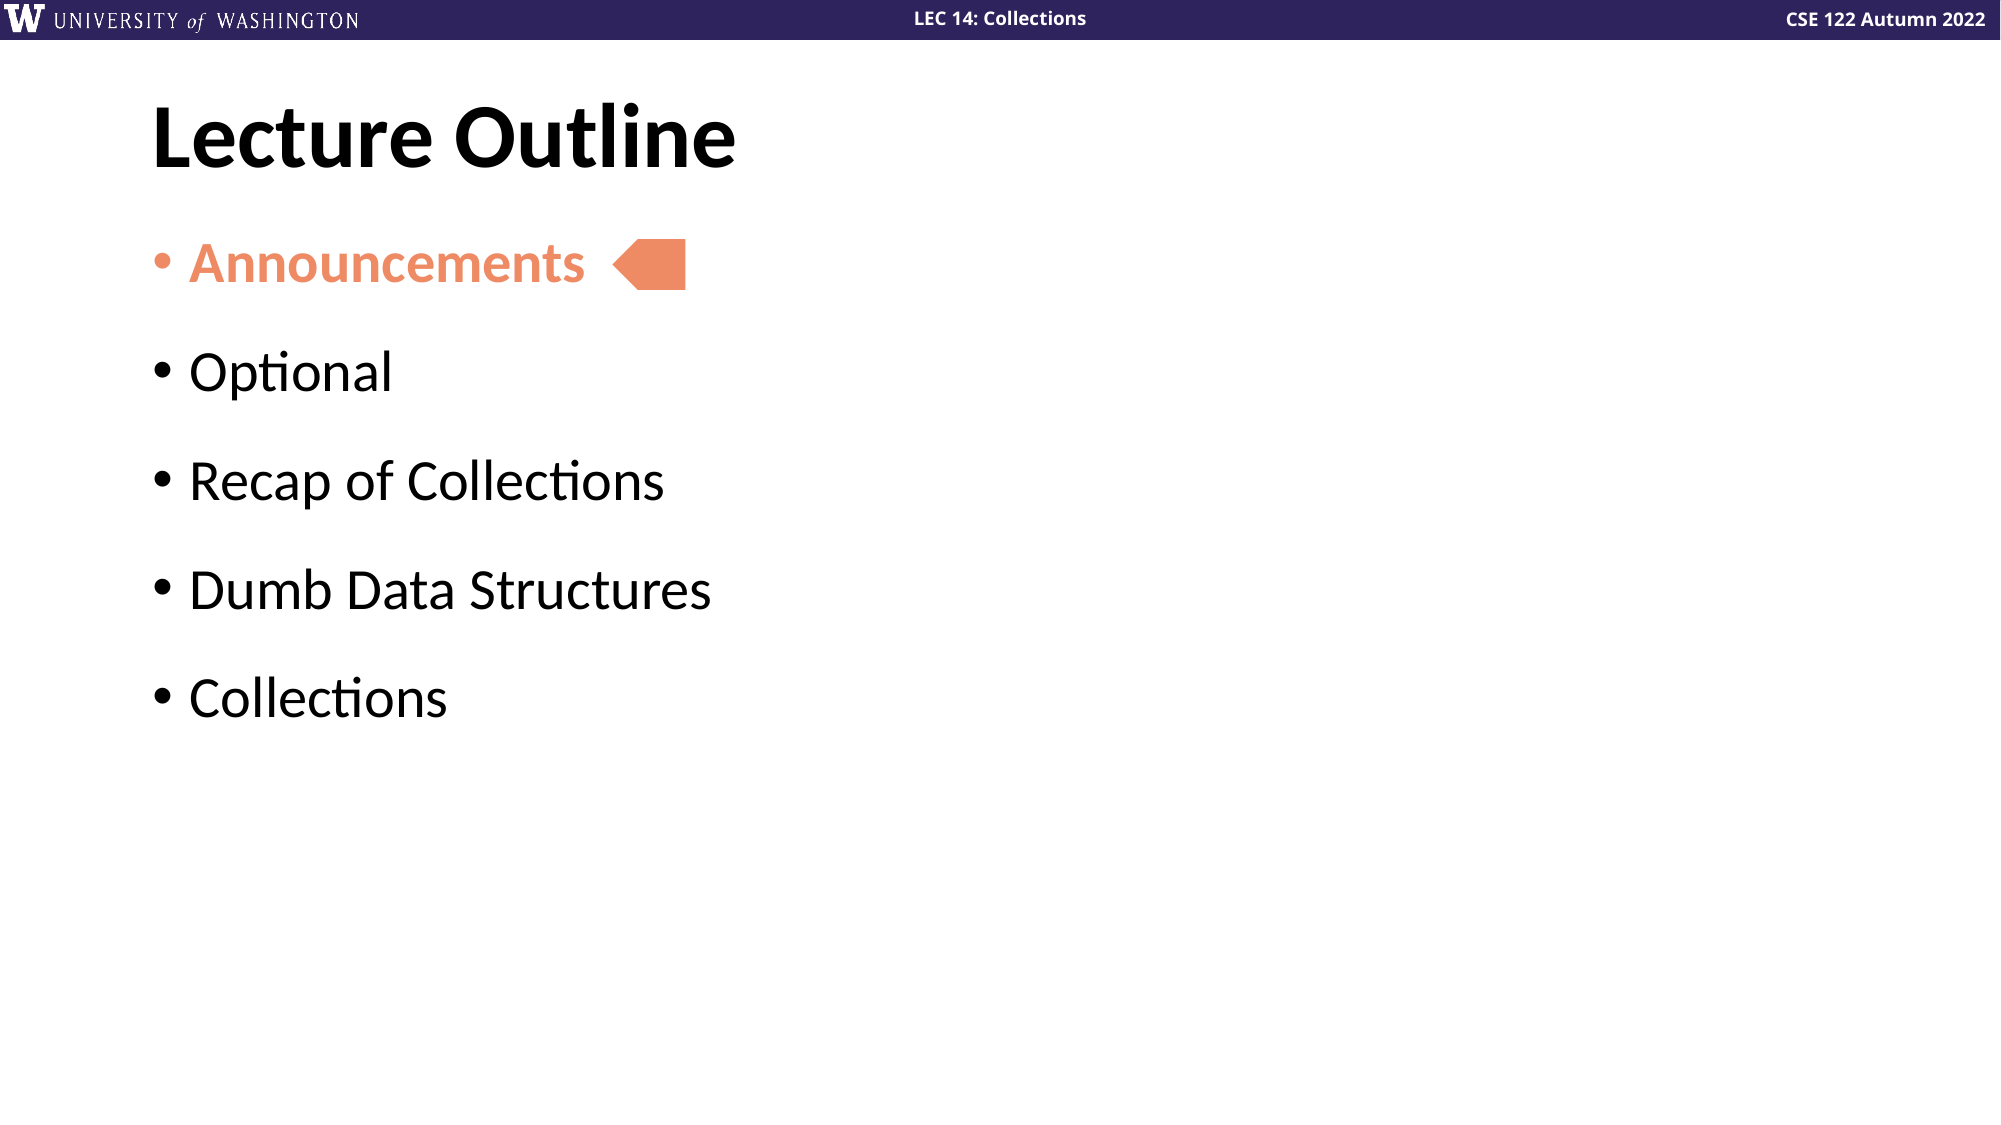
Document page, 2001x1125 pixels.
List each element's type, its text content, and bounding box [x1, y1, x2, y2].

picture [4, 4, 358, 33]
title Lecture Outline [137, 74, 1863, 200]
text_box [610, 238, 687, 291]
list Announcements Optional Recap of Collections Dumb Data Structures Collections [137, 224, 1863, 1014]
